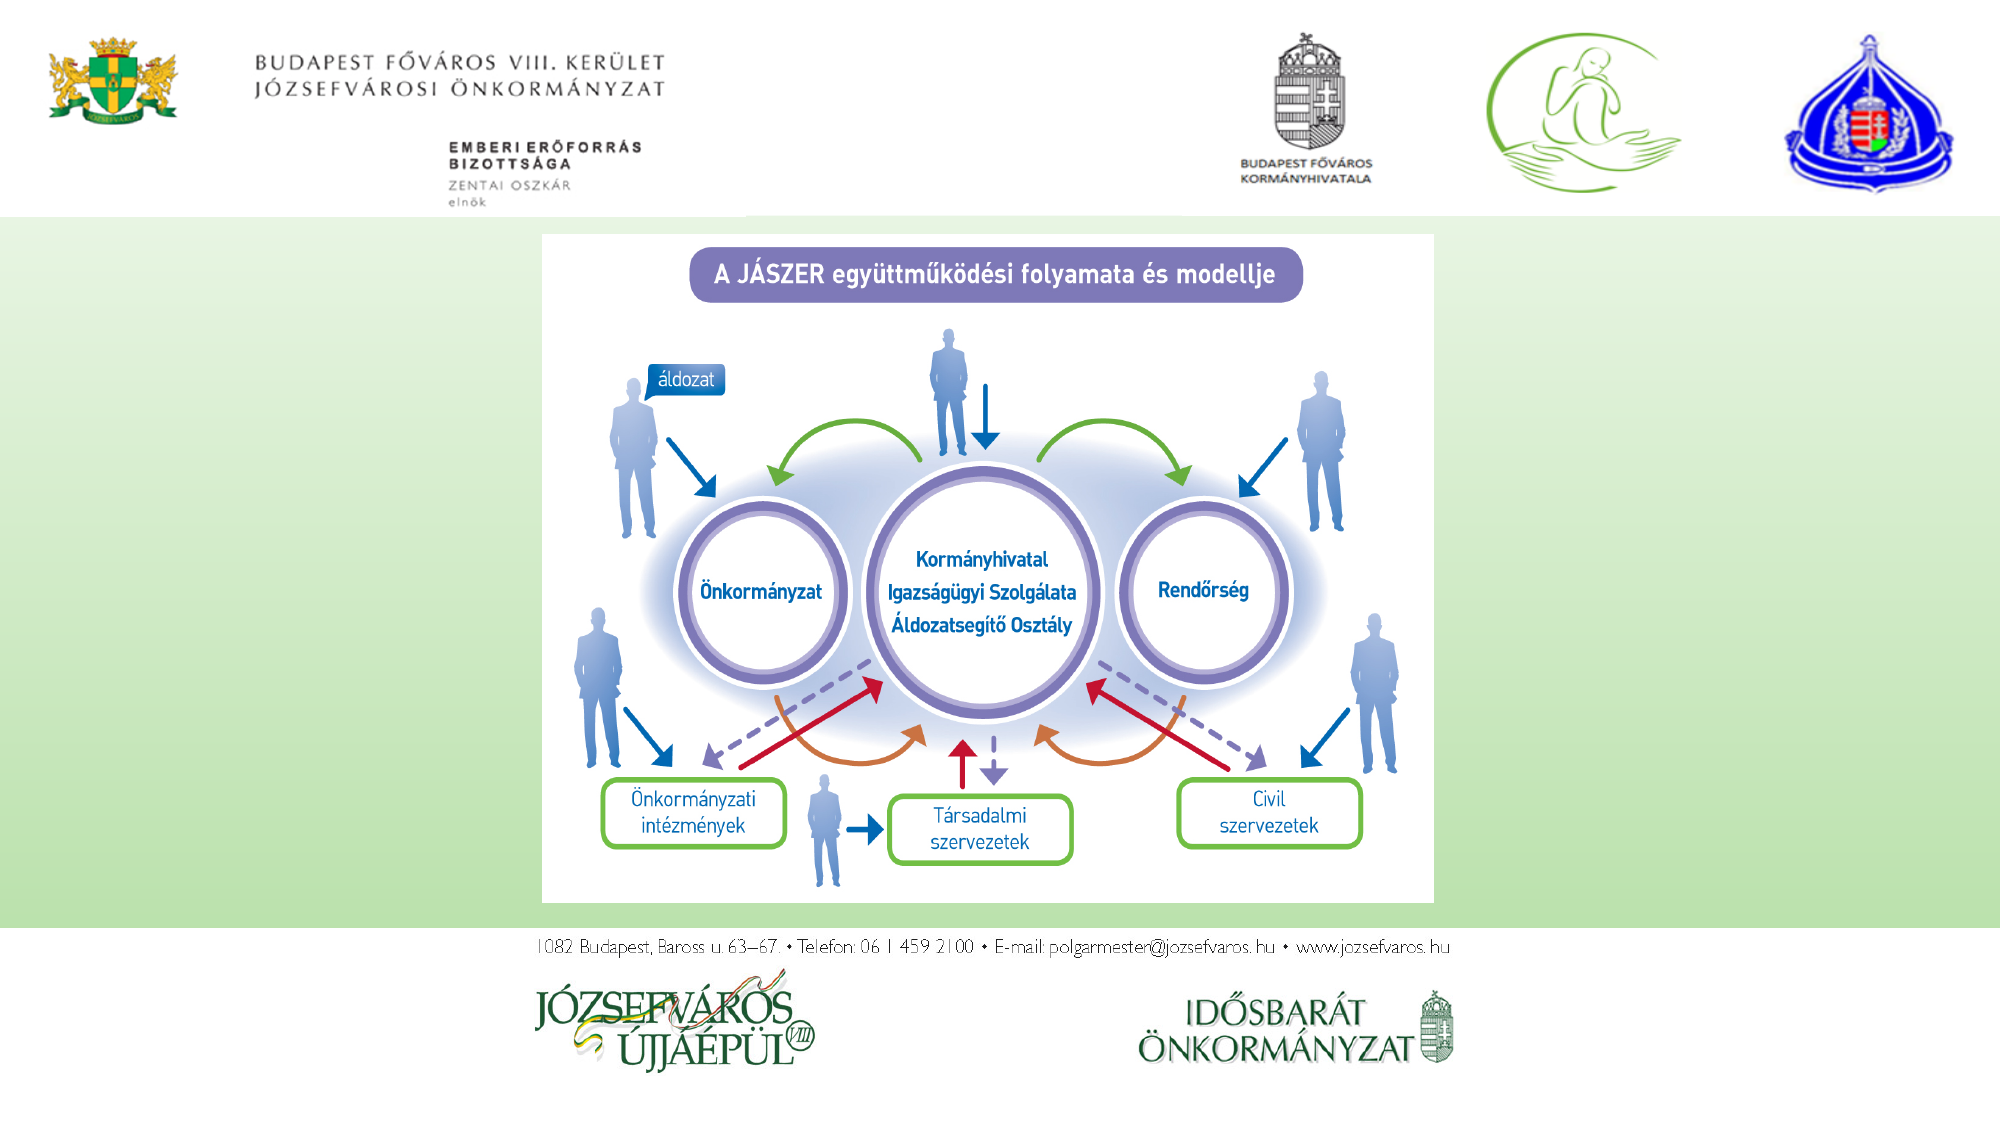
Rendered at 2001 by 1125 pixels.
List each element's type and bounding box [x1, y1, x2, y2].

picture [0, 0, 746, 217]
picture [1182, 0, 2000, 216]
picture [382, 928, 1605, 1125]
picture [542, 234, 1434, 903]
